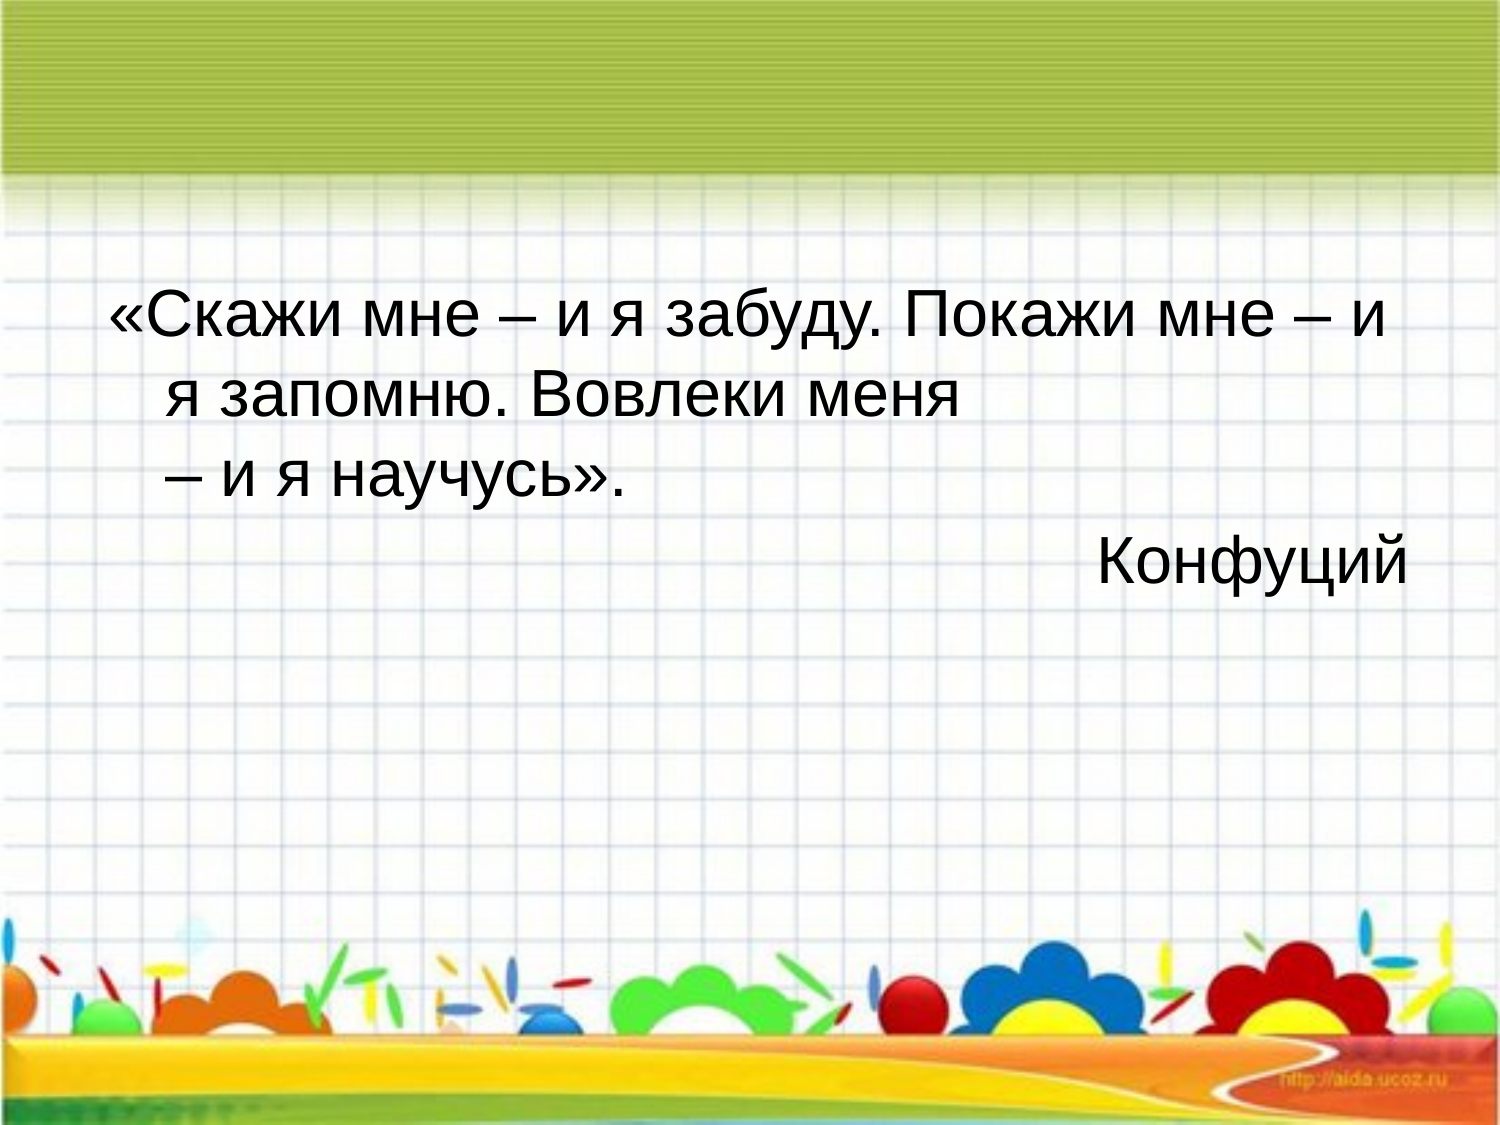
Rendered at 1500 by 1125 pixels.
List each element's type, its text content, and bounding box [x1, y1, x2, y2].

picture [0, 0, 1500, 1125]
list «Скажи мне – и я забуду. Покажи мне – и я запомню. Вовлеки меня – и я научусь». Конфуций [75, 262, 1425, 1005]
